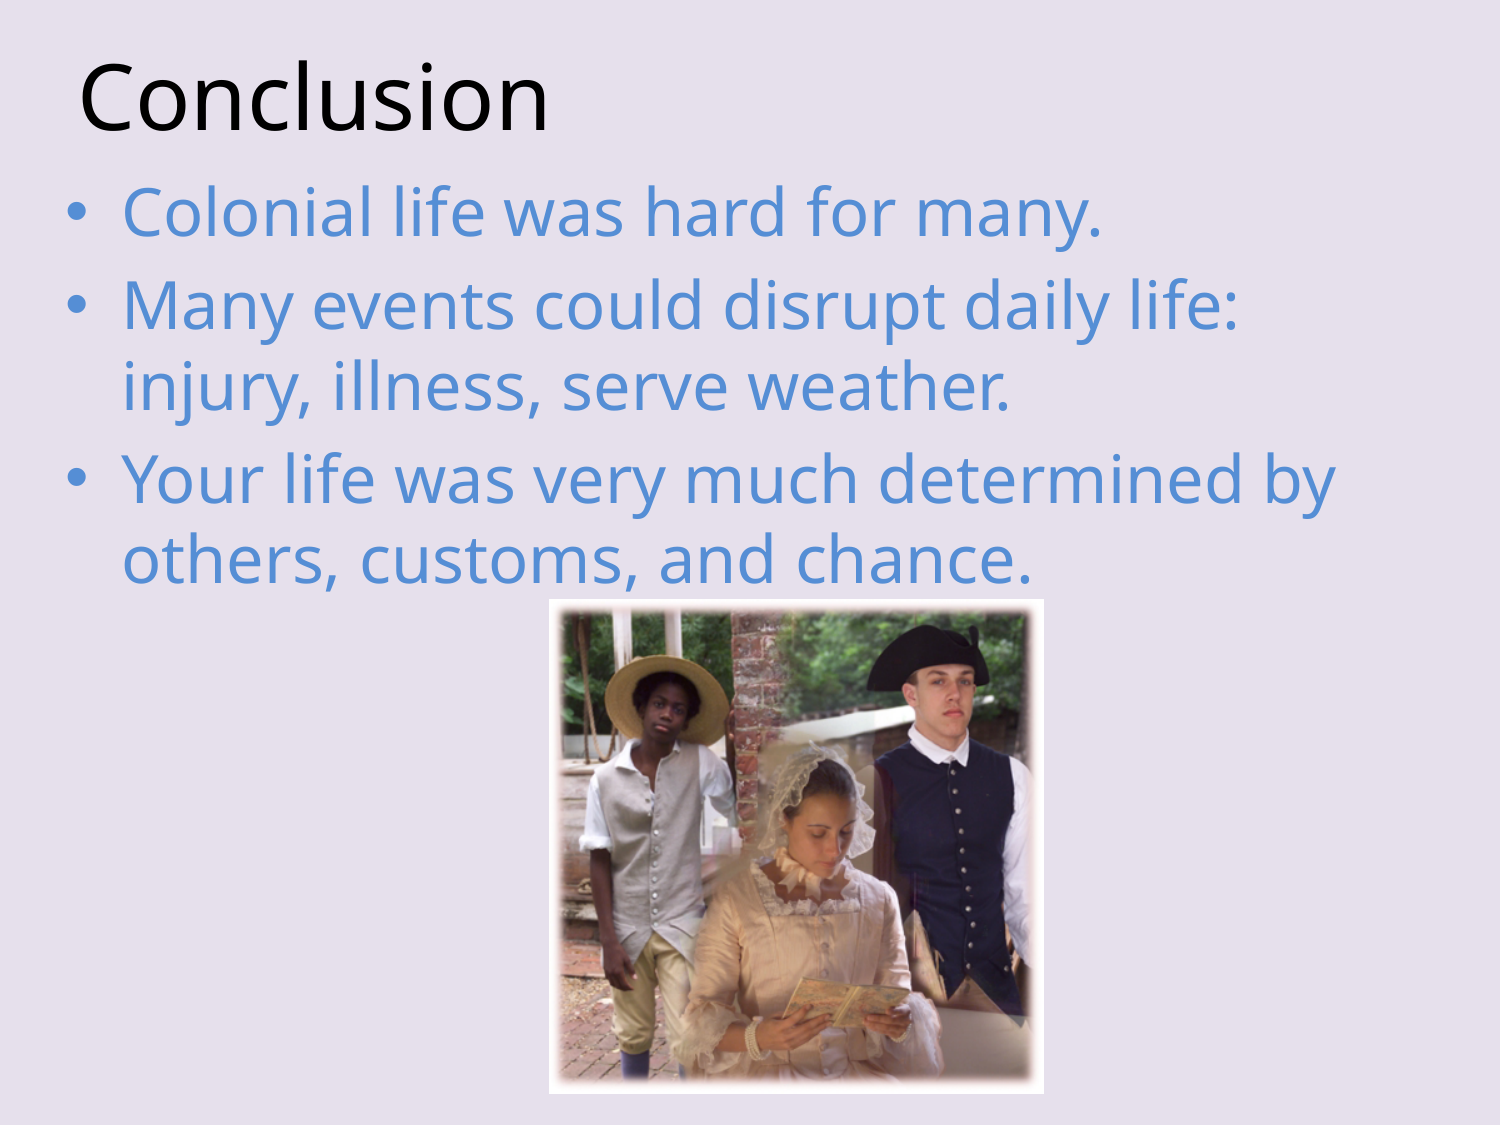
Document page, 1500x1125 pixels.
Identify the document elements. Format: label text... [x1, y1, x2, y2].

list Colonial life was hard for many. Many events could disrupt daily life: injury, illness, serve weather. Your life was very much determined by others, customs, and chance. [50, 162, 1400, 905]
title Conclusion [62, 0, 1413, 188]
picture [549, 599, 1044, 1094]
